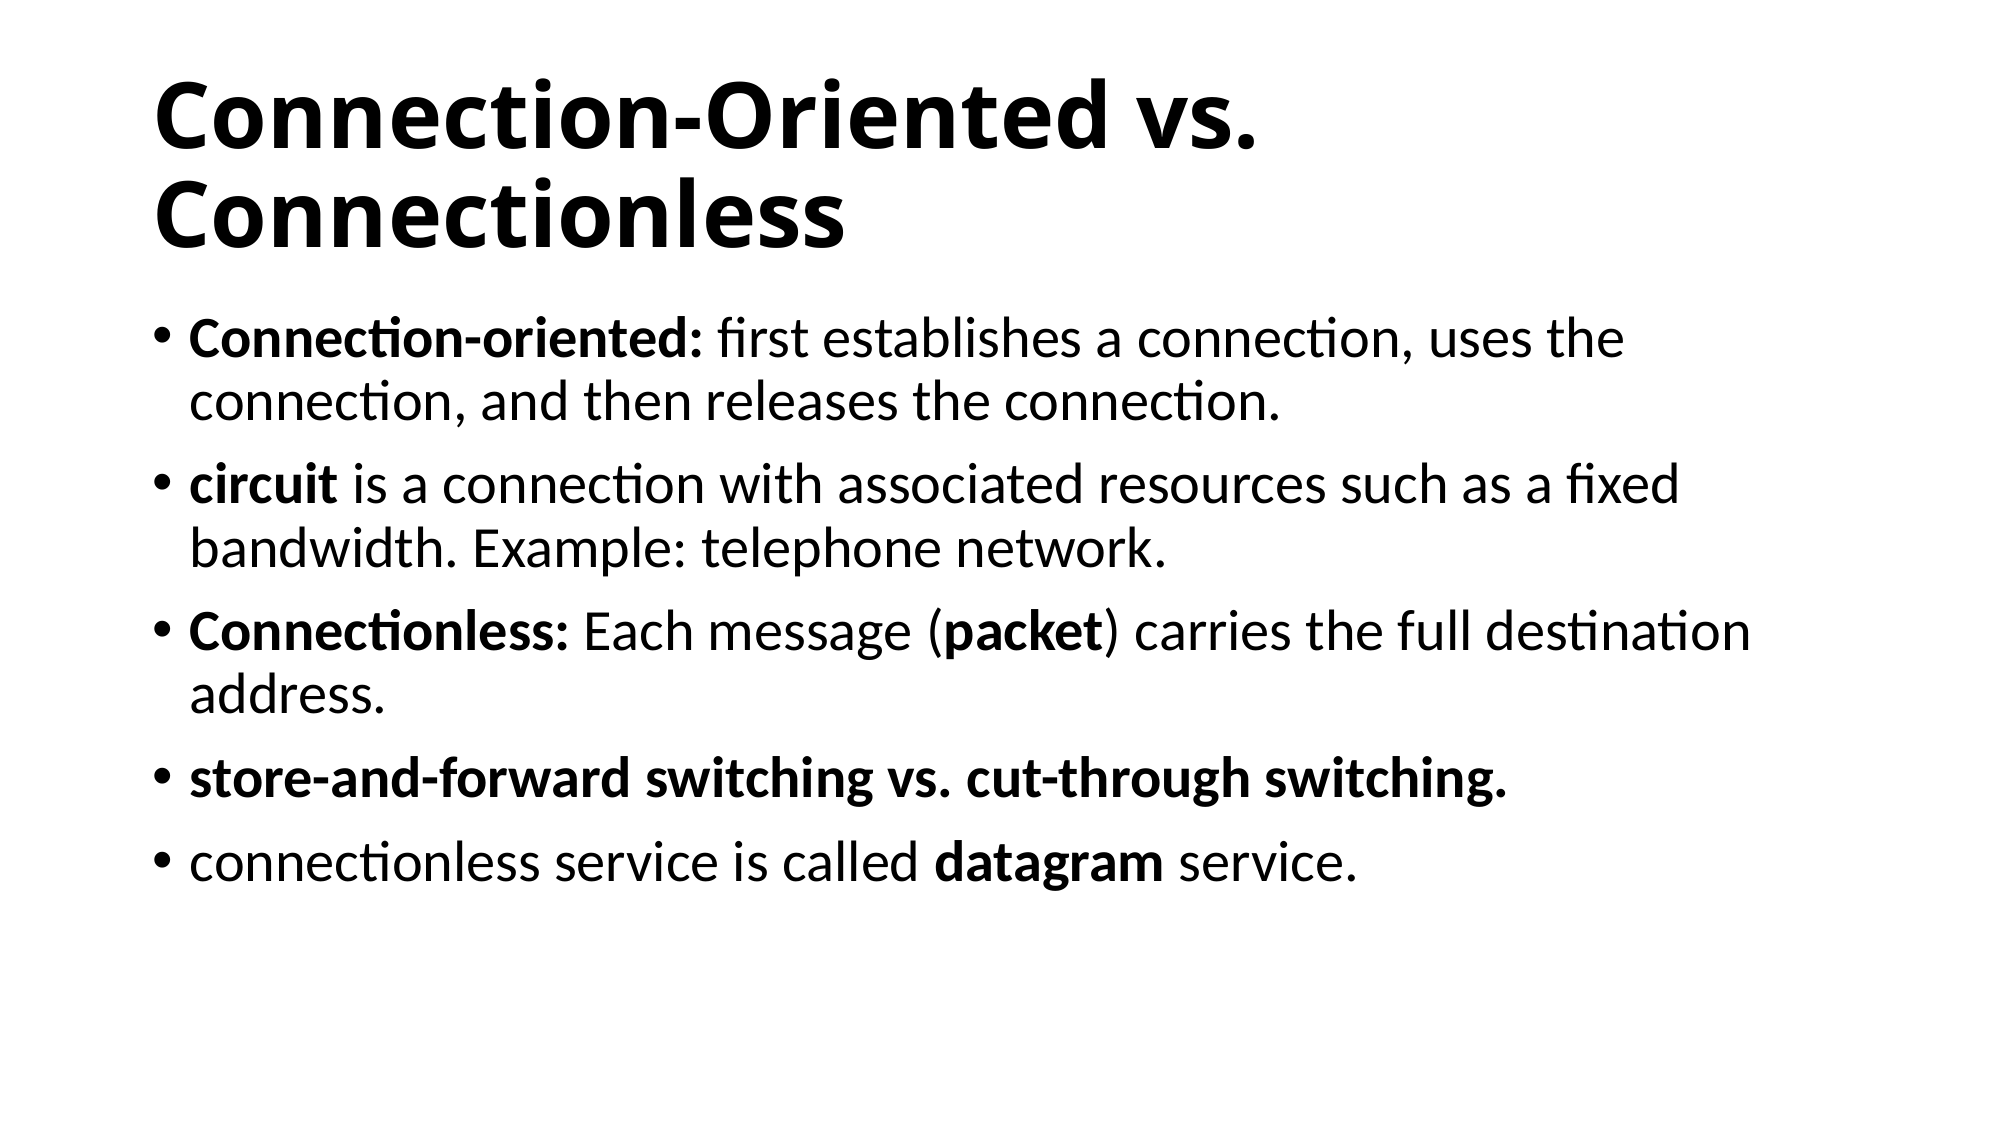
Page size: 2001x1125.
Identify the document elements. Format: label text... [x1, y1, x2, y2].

list Connection-oriented: first establishes a connection, uses the connection, and then releases the connection. circuit is a connection with associated resources such as a fixed bandwidth. Example: telephone network. Connectionless: Each message (packet) carries the full destination address. store-and-forward switching vs. cut-through switching. connectionless service is called datagram service. [137, 299, 1863, 1014]
title Connection-Oriented vs. Connectionless [137, 59, 1863, 278]
